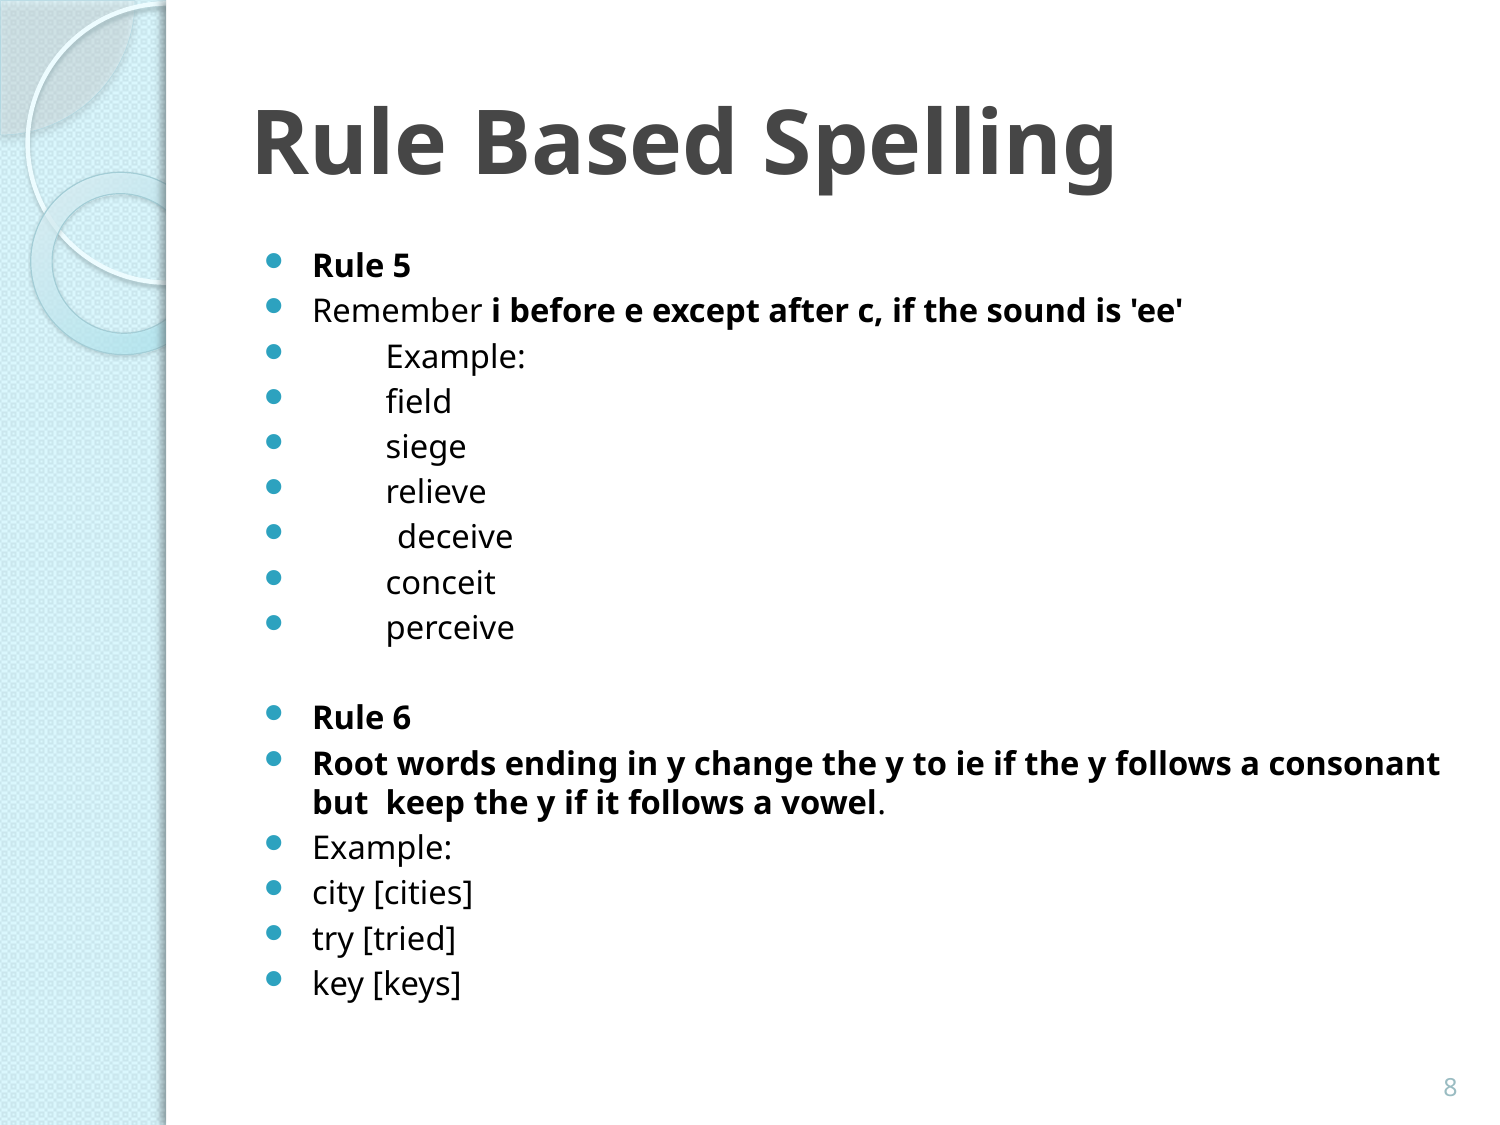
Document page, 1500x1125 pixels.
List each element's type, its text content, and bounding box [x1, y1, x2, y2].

title Rule Based Spelling [235, 45, 1466, 233]
slide_number 8 [1413, 1034, 1488, 1113]
list Rule 5 Remember i before e except after c, if the sound is 'ee' Example: field siege relieve deceive conceit perceive Rule 6 Root words ending in y change the y to ie if the y follows a consonant but keep the y if it follows a vowel. Example: city [cities] try [tried] key [keys] [235, 237, 1466, 1025]
